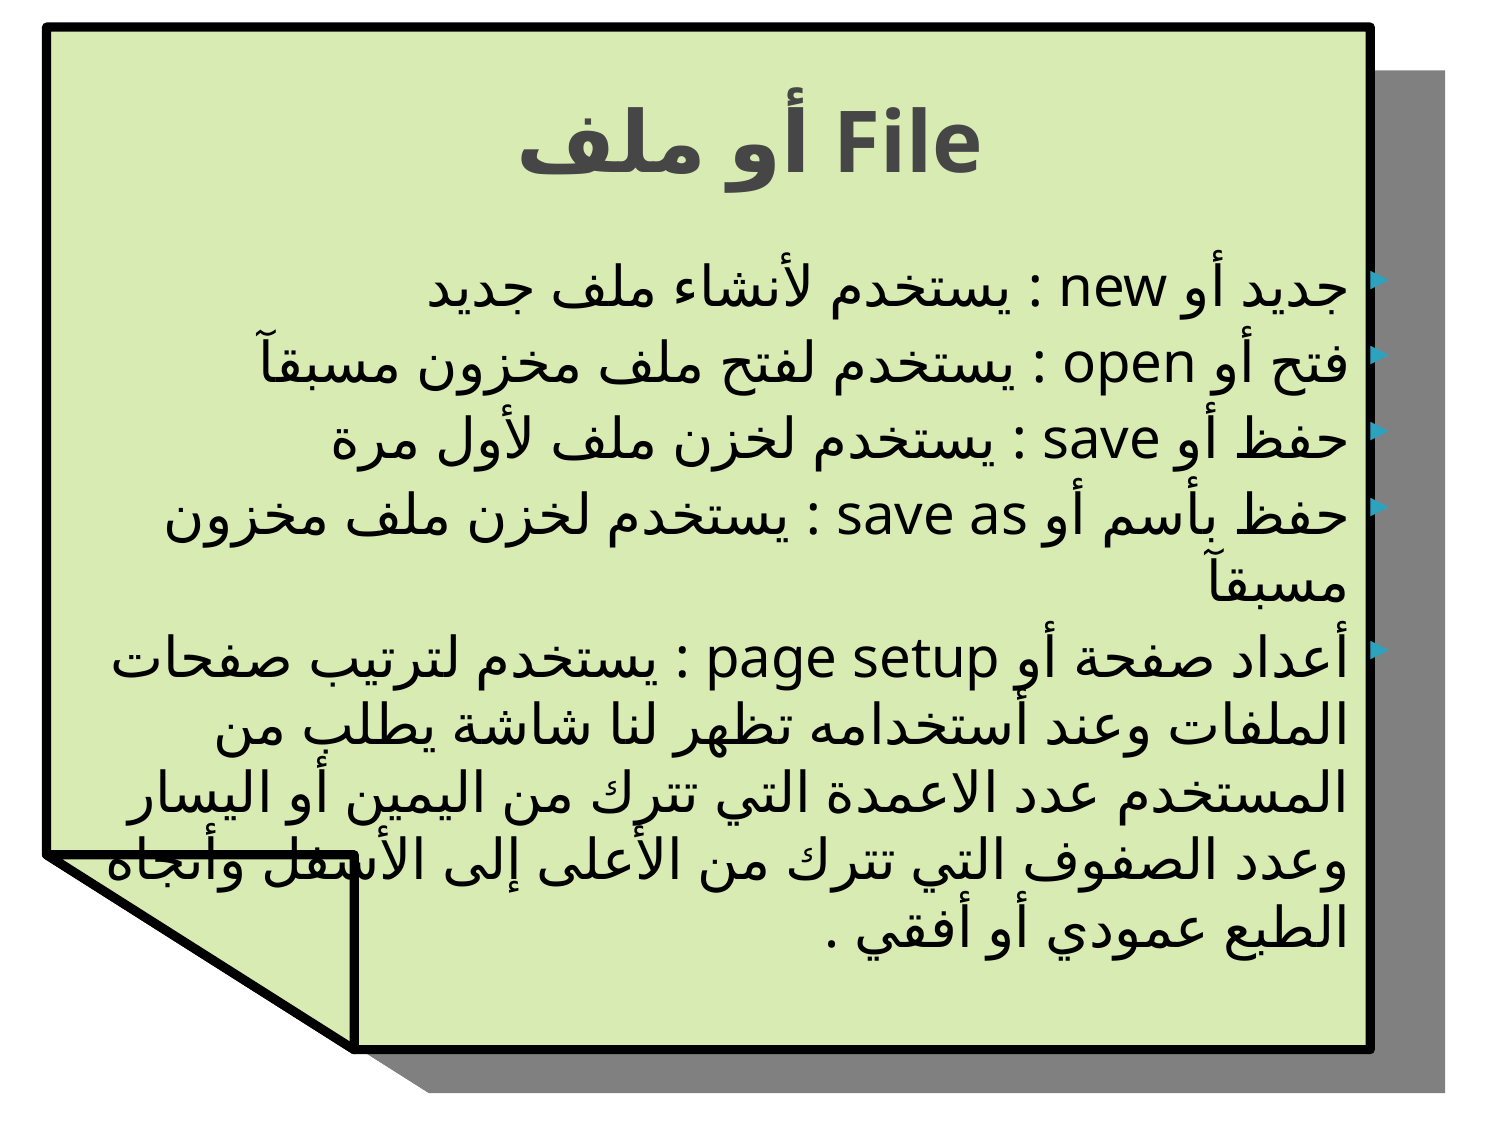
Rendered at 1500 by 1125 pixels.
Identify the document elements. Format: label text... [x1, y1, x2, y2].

list جديد أو new : يستخدم لأنشاء ملف جديد فتح أو open : يستخدم لفتح ملف مخزون مسبقآ حفظ أو save : يستخدم لخزن ملف لأول مرة حفظ بأسم أو save as : يستخدم لخزن ملف مخزون مسبقآ أعداد صفحة أو page setup : يستخدم لترتيب صفحات الملفات وعند أستخدامه تظهر لنا شاشة يطلب من المستخدم عدد الاعمدة التي تترك من اليمين أو اليسار وعدد الصفوف التي تترك من الأعلى إلى الأسفل وأتجاه الطبع عمودي أو أفقي . [75, 243, 1425, 986]
title File أو ملف [75, 45, 1425, 233]
